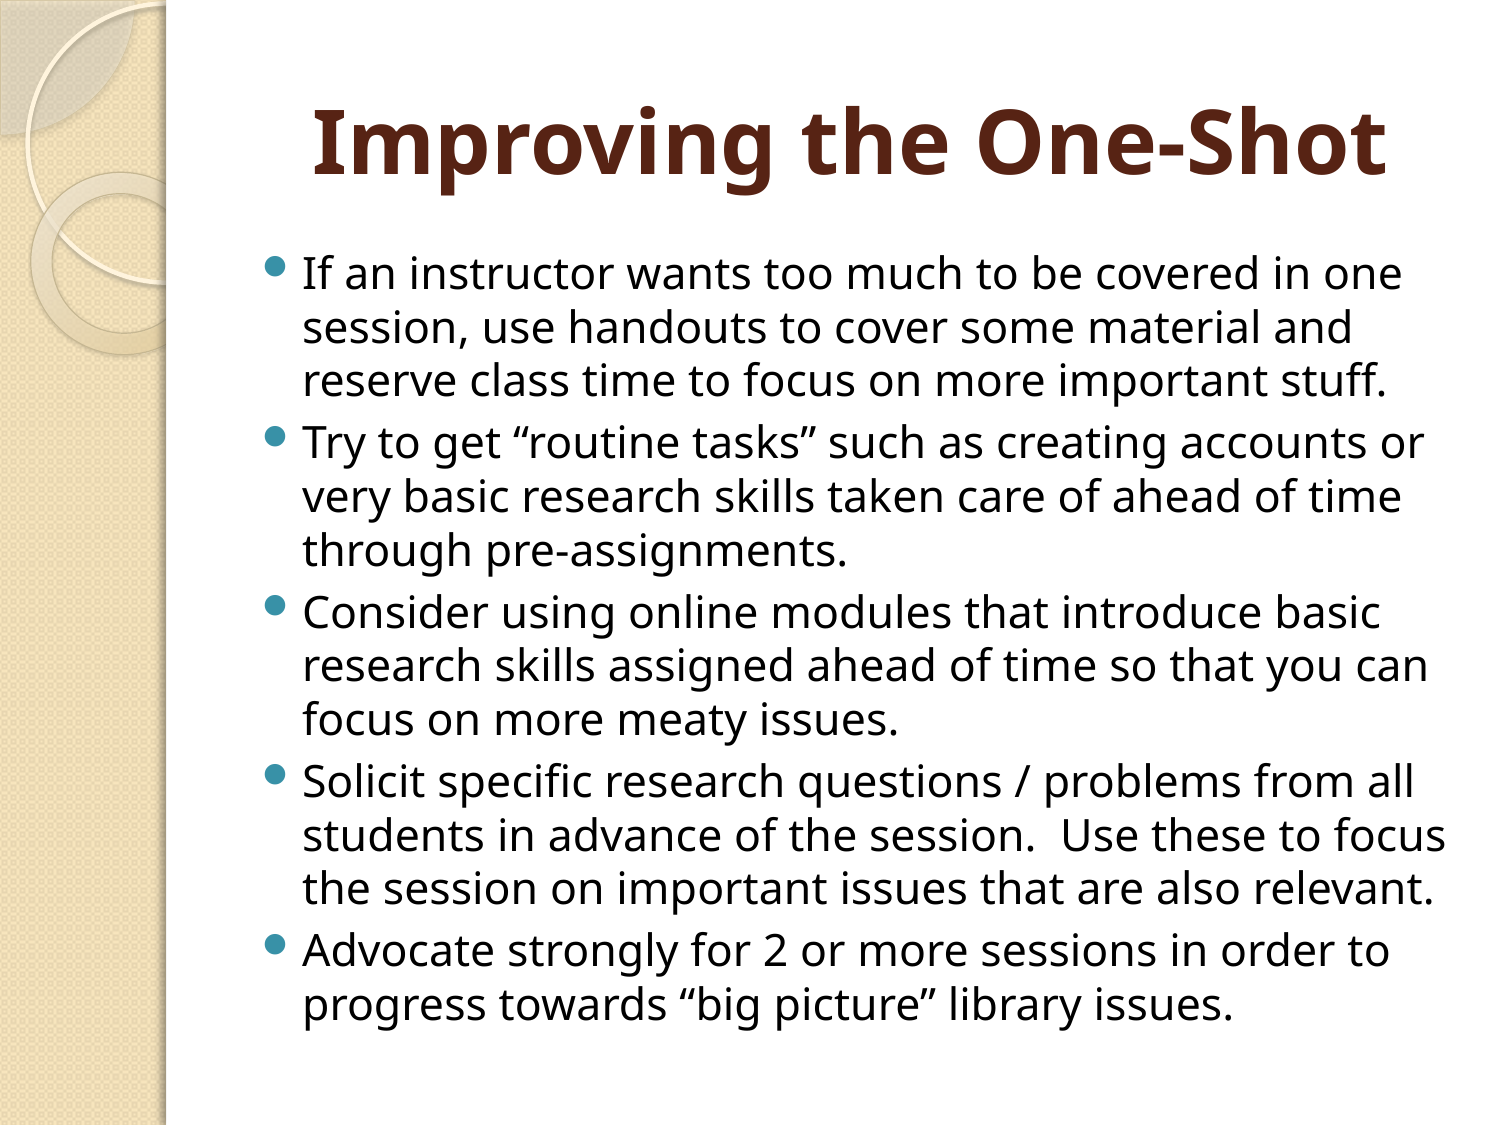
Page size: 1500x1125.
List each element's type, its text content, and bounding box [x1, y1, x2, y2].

title Improving the One-Shot [235, 45, 1466, 233]
list If an instructor wants too much to be covered in one session, use handouts to cover some material and reserve class time to focus on more important stuff. Try to get “routine tasks” such as creating accounts or very basic research skills taken care of ahead of time through pre-assignments. Consider using online modules that introduce basic research skills assigned ahead of time so that you can focus on more meaty issues. Solicit specific research questions / problems from all students in advance of the session. Use these to focus the session on important issues that are also relevant. Advocate strongly for 2 or more sessions in order to progress towards “big picture” library issues. [235, 237, 1466, 1088]
